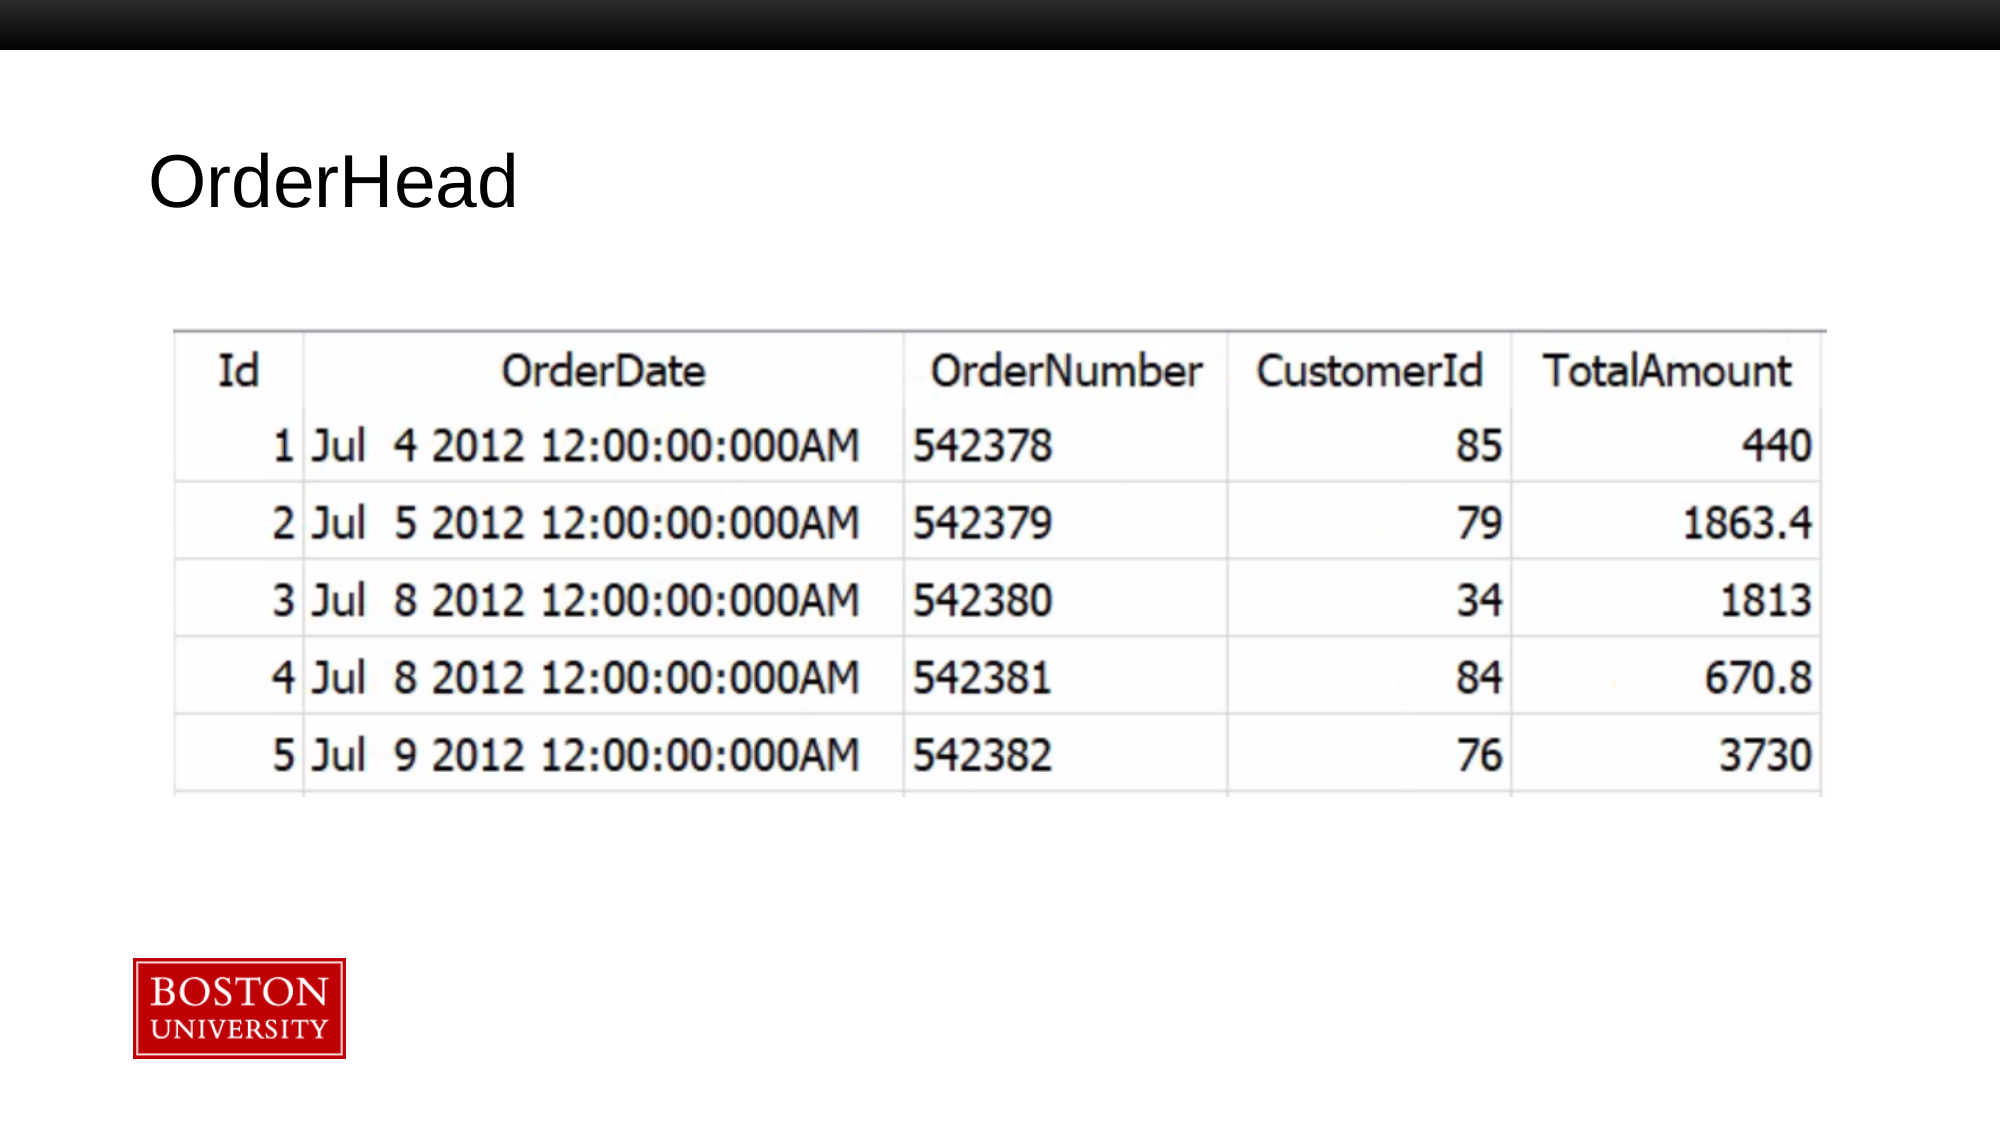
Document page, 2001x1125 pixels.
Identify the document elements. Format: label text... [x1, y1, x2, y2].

picture [173, 327, 1827, 798]
title OrderHead [133, 125, 1867, 238]
picture [133, 958, 346, 1059]
list [133, 303, 1867, 941]
